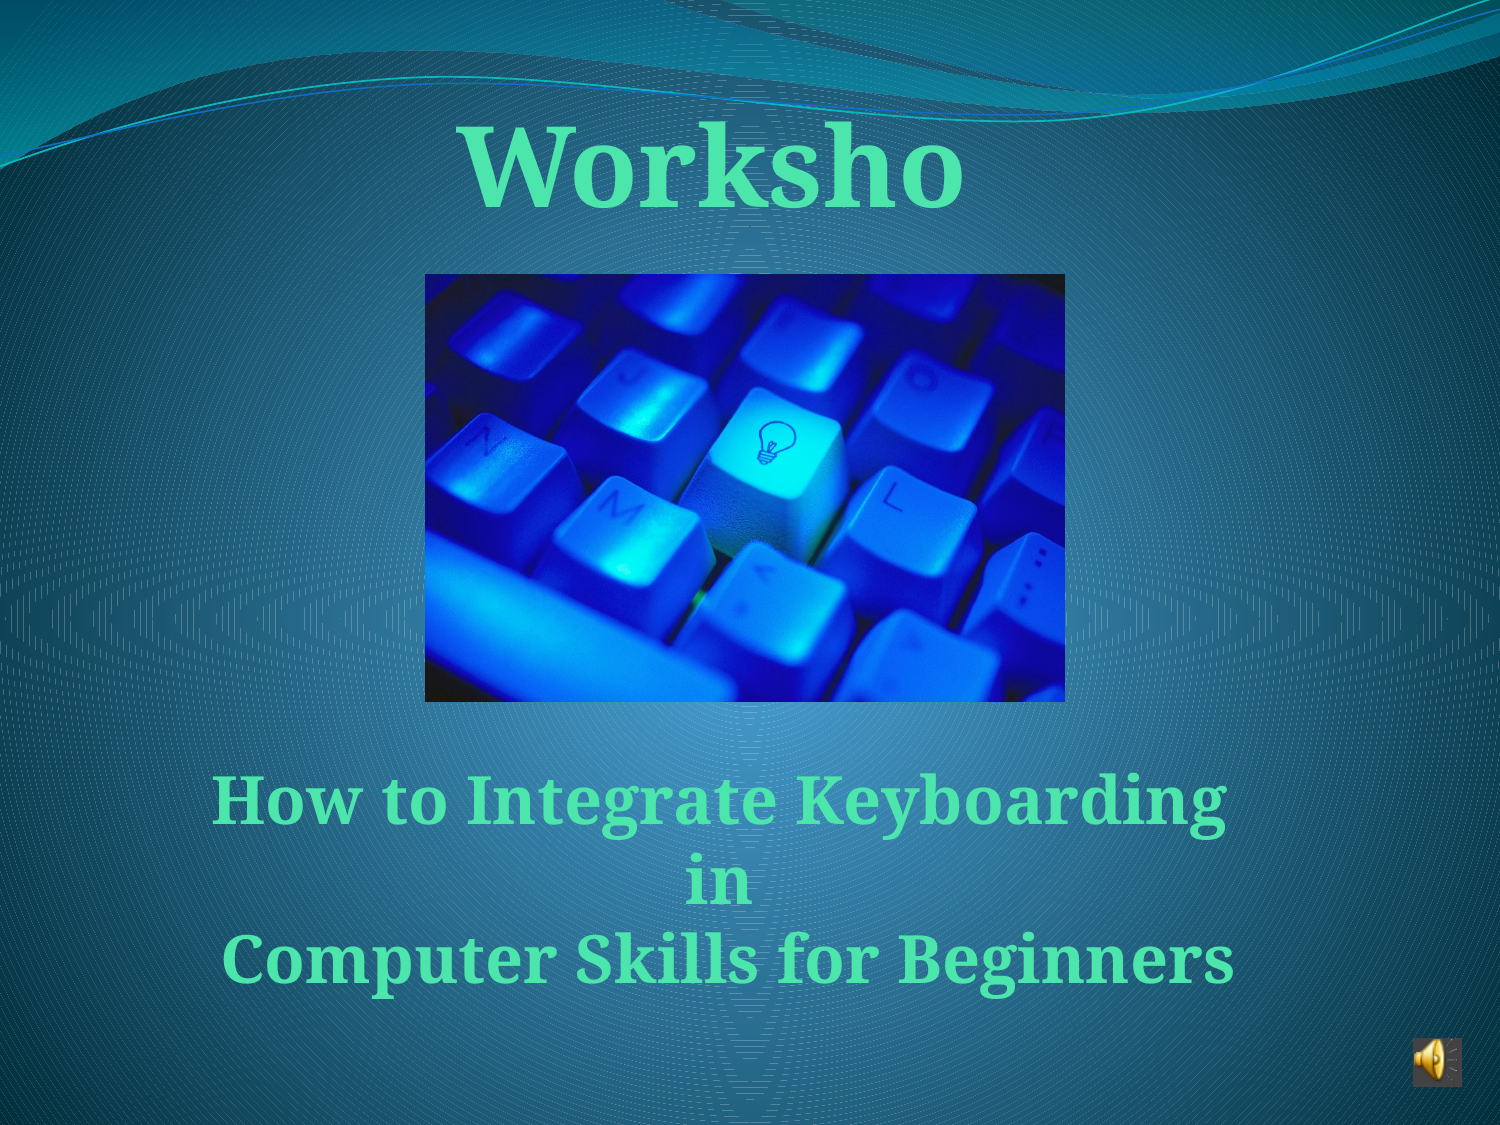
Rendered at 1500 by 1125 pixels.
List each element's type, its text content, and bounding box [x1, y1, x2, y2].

picture [1412, 1037, 1463, 1088]
text_box Workshop [412, 87, 1013, 373]
text_box How to Integrate Keyboarding in Computer Skills for Beginners [196, 749, 1261, 1005]
picture [424, 274, 1066, 702]
